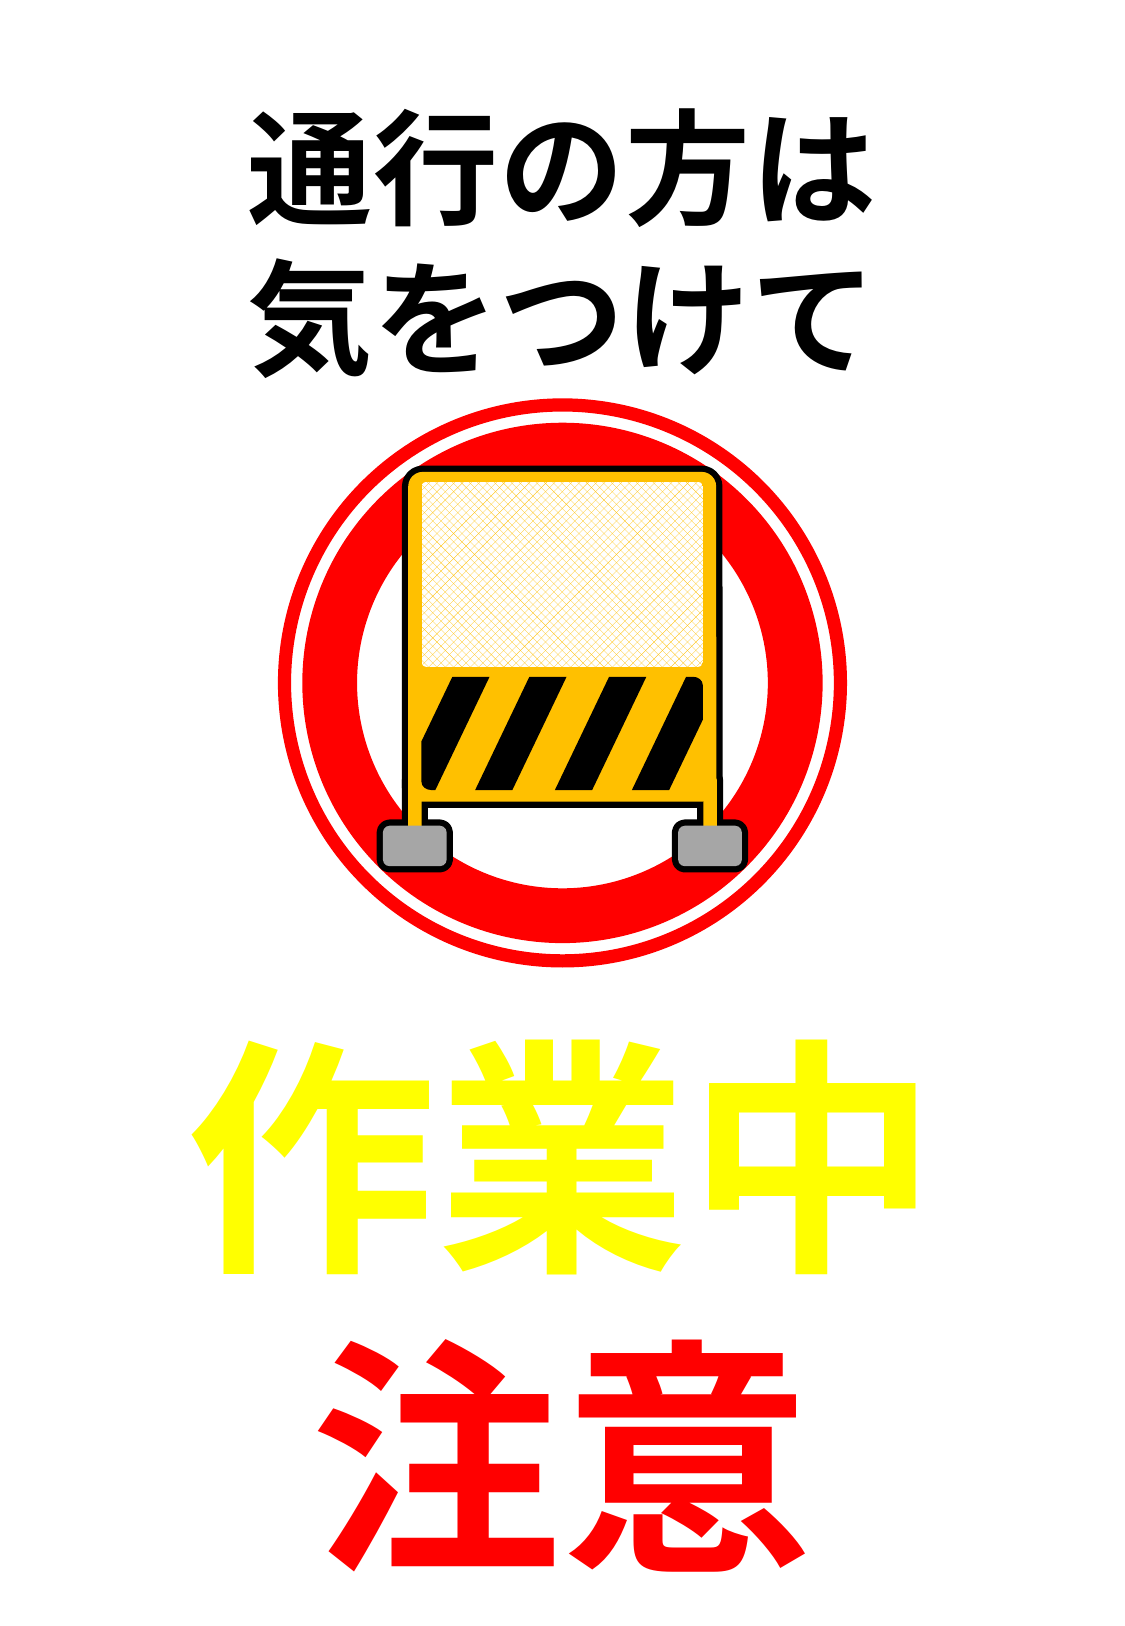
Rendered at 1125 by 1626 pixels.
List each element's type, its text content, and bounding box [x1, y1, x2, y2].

text_box 通行の方は 気をつけて [0, 83, 1125, 399]
text_box 作業中 注意 [0, 995, 1125, 1610]
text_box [277, 398, 848, 968]
